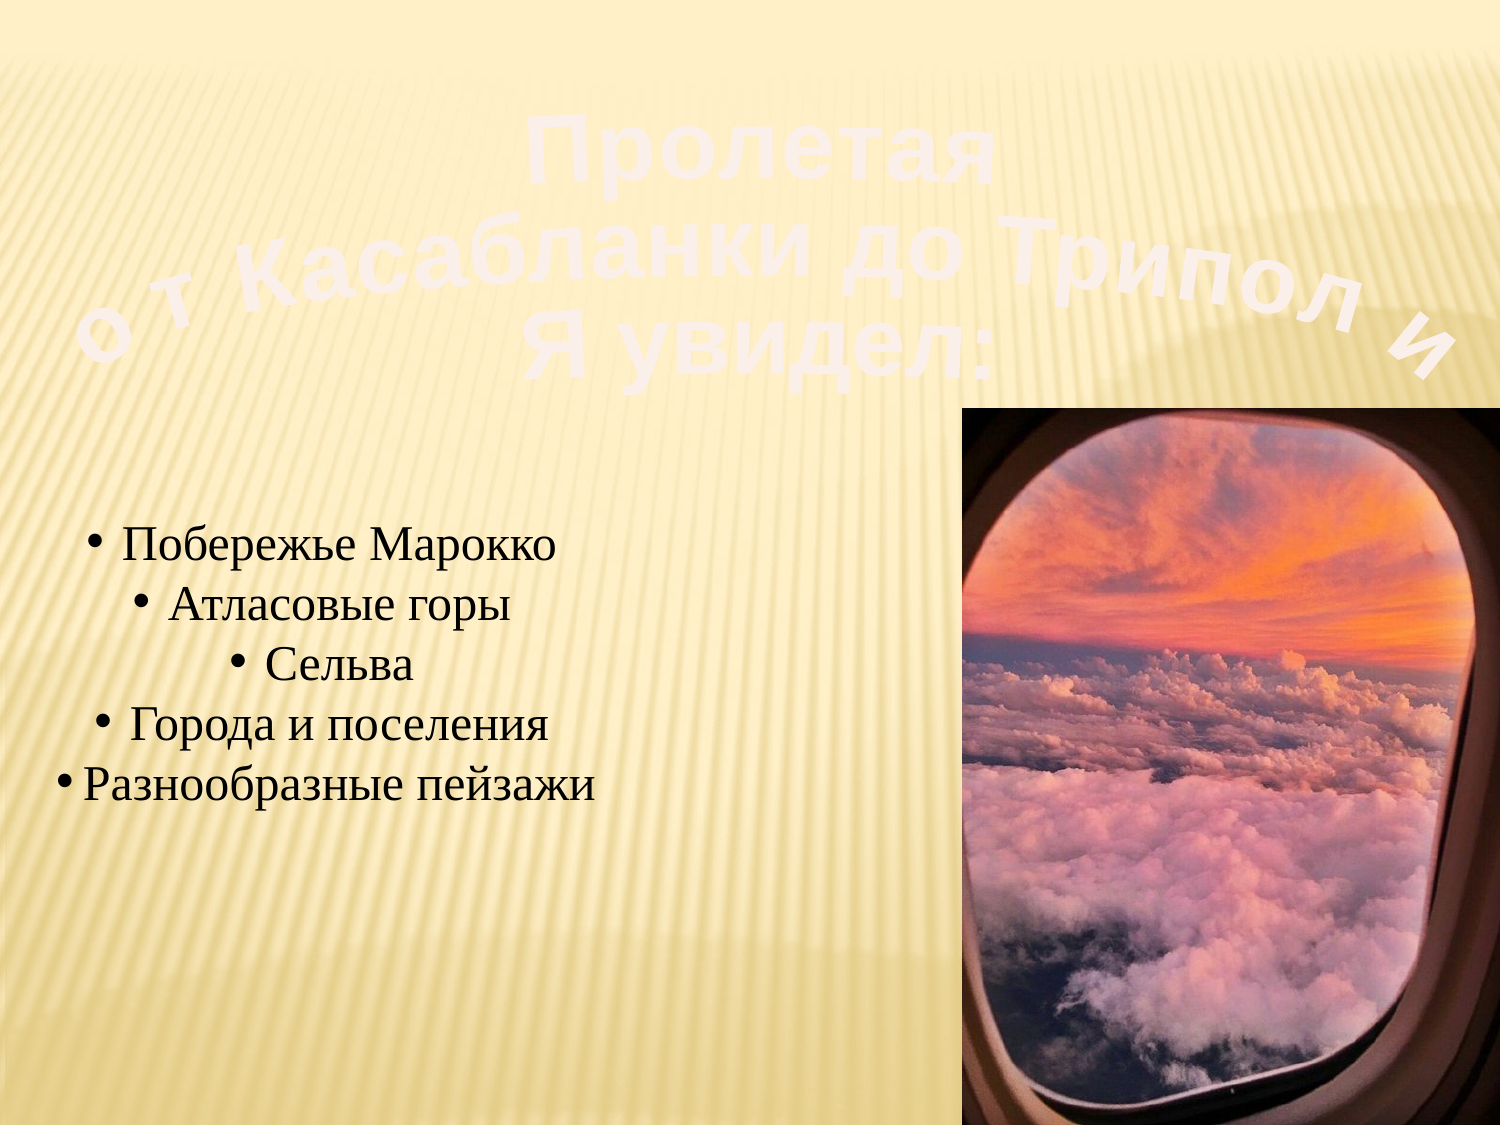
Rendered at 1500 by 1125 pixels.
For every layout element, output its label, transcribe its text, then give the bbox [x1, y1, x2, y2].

text_box Побережье Марокко Атласовые горы Сельва Города и поселения Разнообразные пейзажи [41, 503, 621, 864]
picture [962, 408, 1500, 1125]
